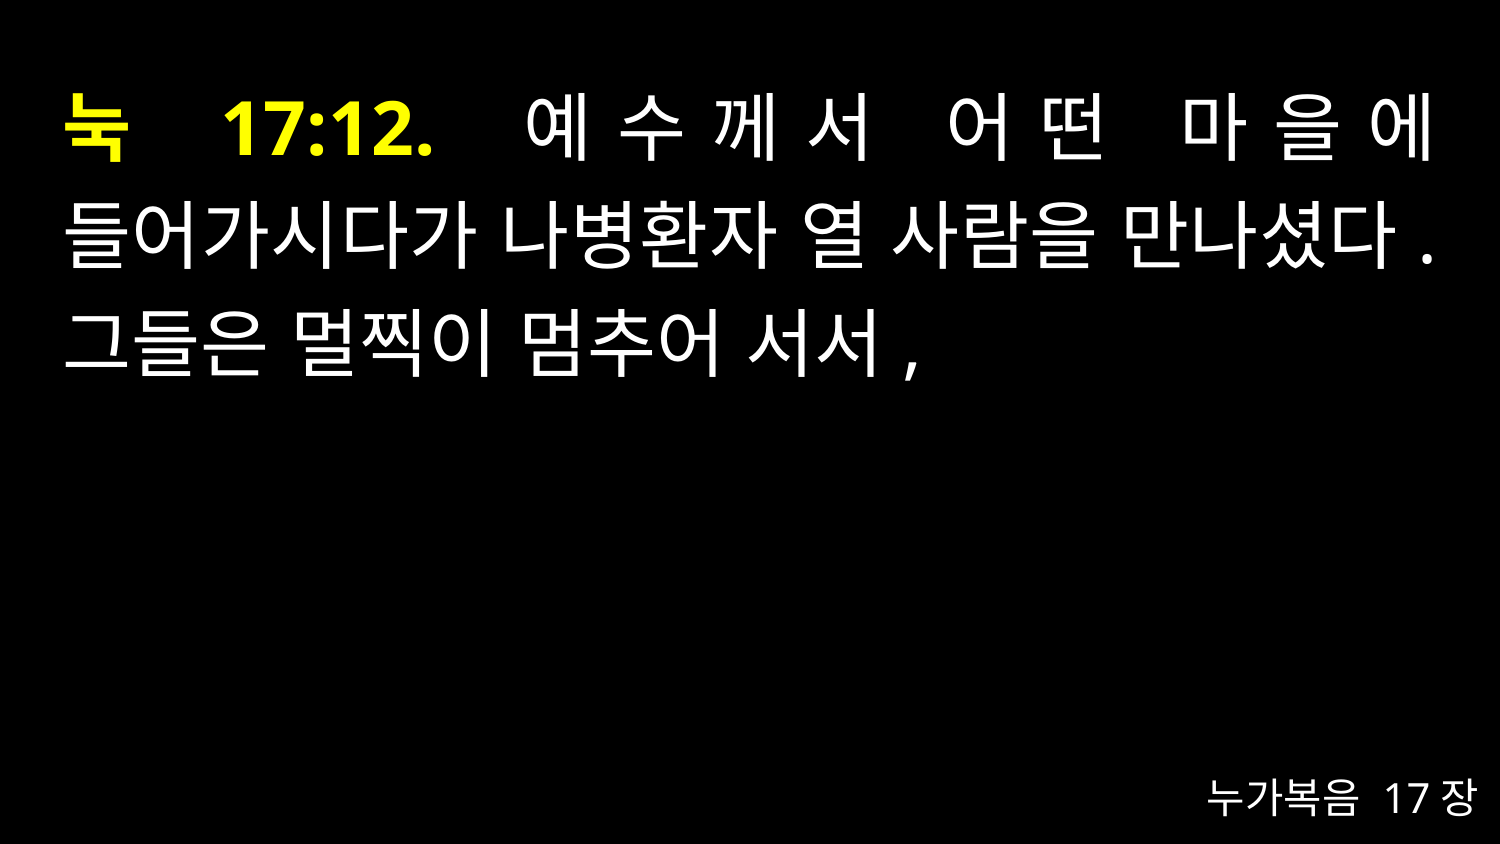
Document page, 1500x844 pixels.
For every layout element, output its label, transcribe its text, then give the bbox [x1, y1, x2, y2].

subtitle 누가복음 17장 [916, 770, 1500, 844]
title 눅 17:12. 예수께서 어떤 마을에 들어가시다가 나병환자 열 사람을 만나셨다. 그들은 멀찍이 멈추어 서서, [0, 0, 1500, 844]
